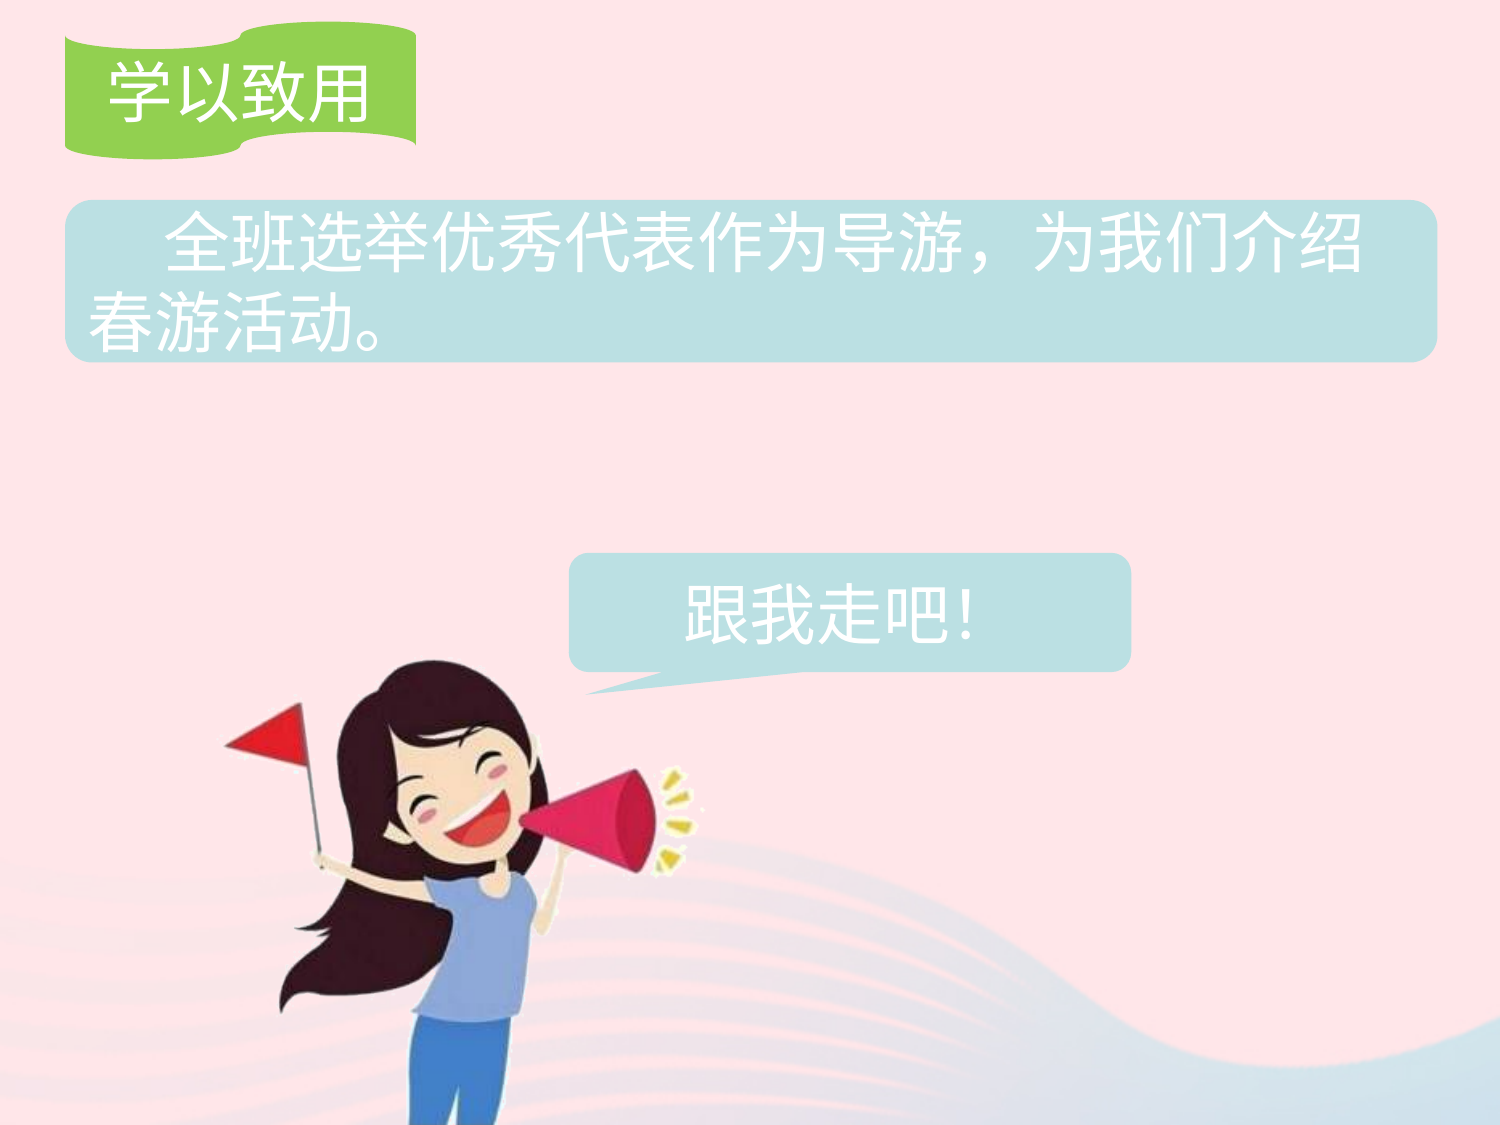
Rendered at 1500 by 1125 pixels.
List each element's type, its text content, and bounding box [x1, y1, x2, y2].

text_box 跟我走吧！ [566, 550, 1134, 675]
text_box 学以致用 [62, 19, 418, 162]
text_box 全班选举优秀代表作为导游，为我们介绍春游活动。 [62, 197, 1440, 365]
text_box 0 [24, 1091, 32, 1109]
picture [0, 0, 1500, 1125]
